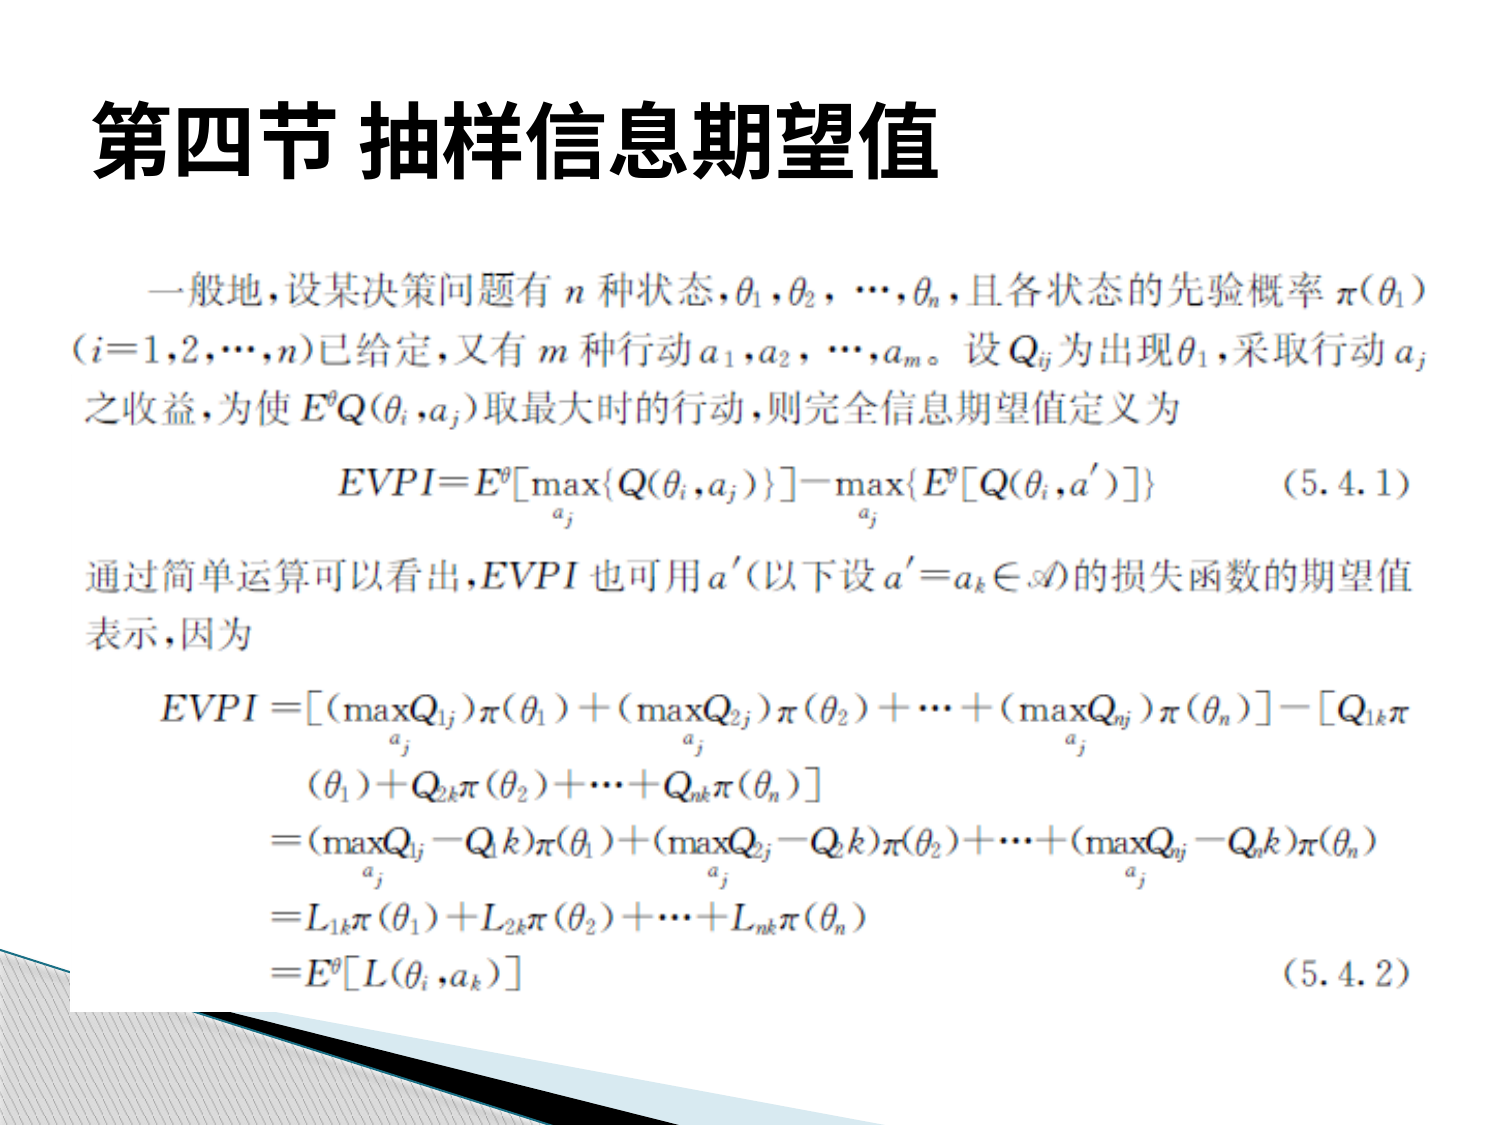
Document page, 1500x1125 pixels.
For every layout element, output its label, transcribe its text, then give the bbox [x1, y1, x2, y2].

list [70, 257, 1442, 387]
picture [70, 374, 1430, 1012]
title 第四节 抽样信息期望值 [75, 45, 1425, 233]
